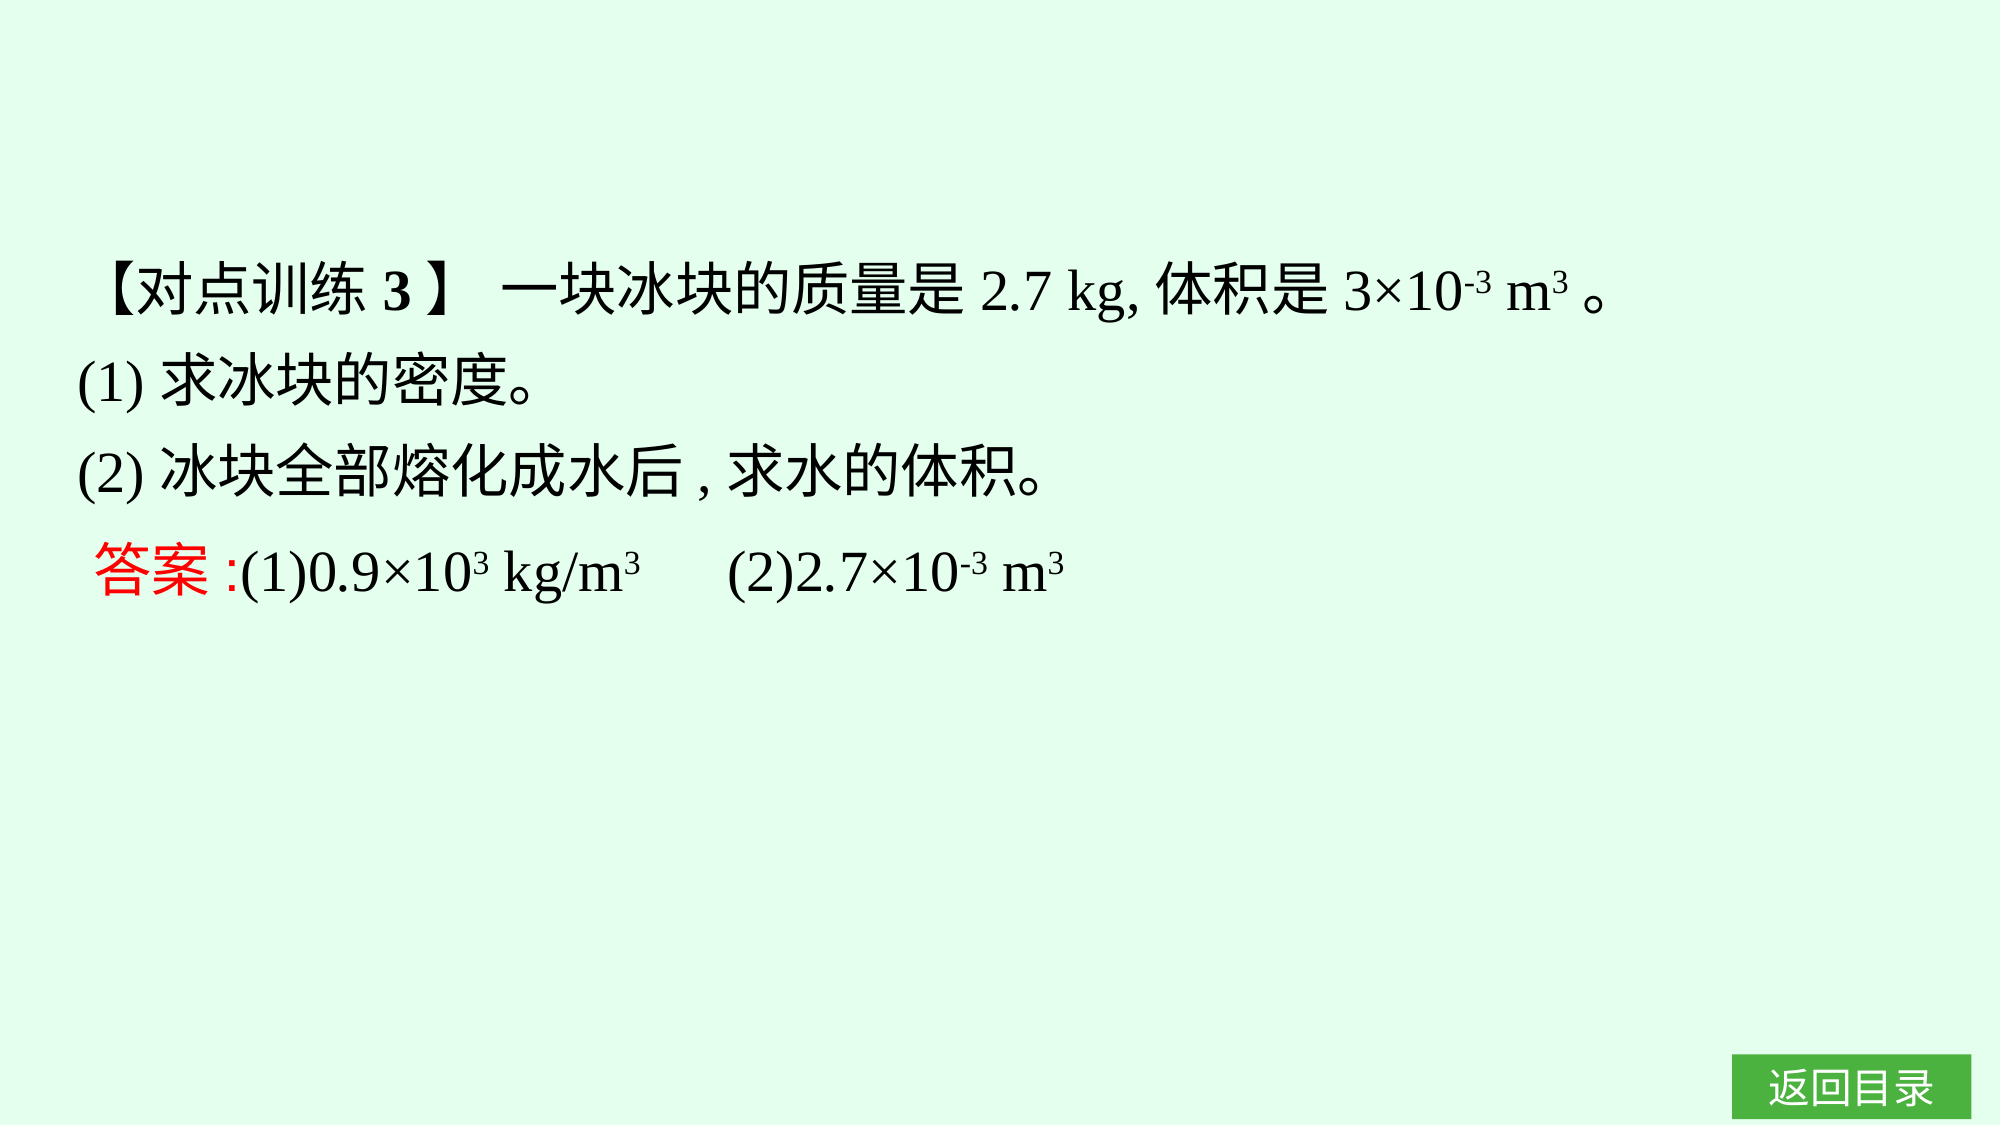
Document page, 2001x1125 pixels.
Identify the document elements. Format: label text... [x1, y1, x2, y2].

text_box 答案:(1)0.9×103 kg/m3 (2)2.7×10-3 m3 [78, 504, 1089, 611]
text_box 【对点训练3】 一块冰块的质量是2.7 kg,体积是3×10-3 m3。 (1)求冰块的密度。 (2)冰块全部熔化成水后,求水的体积。 [62, 223, 1938, 512]
